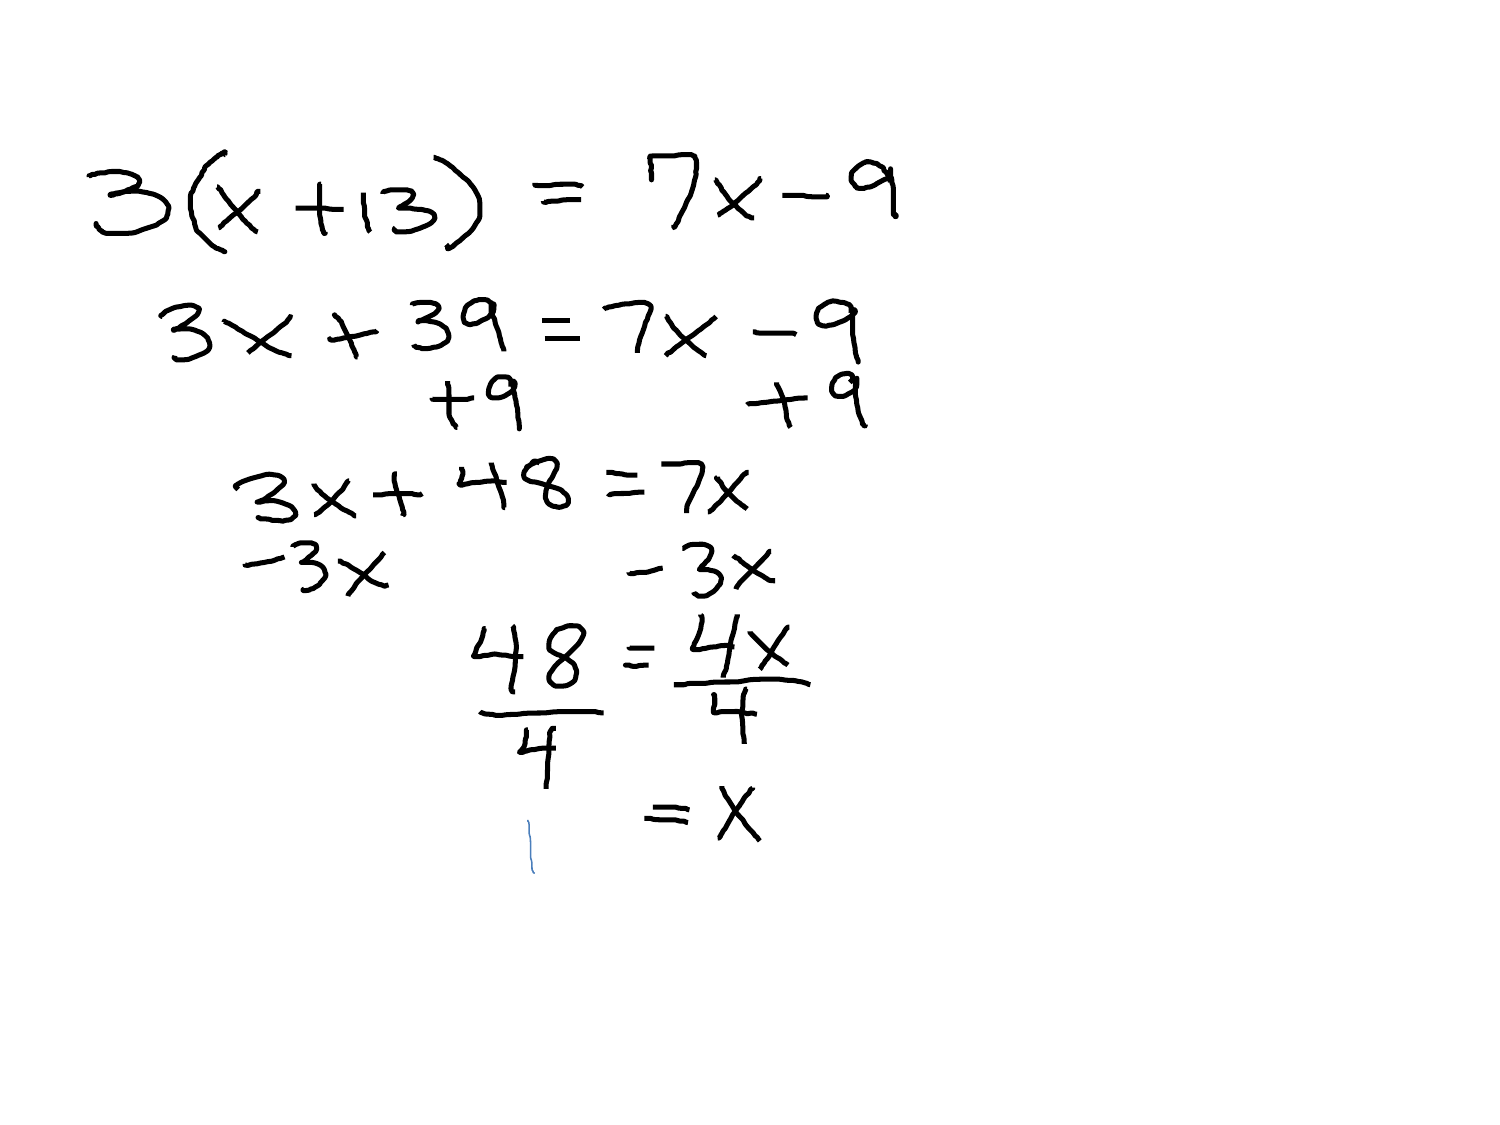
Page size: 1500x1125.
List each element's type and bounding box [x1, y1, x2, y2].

text_box [431, 397, 448, 401]
text_box [624, 664, 649, 668]
text_box [411, 301, 450, 350]
text_box [314, 480, 350, 516]
text_box [603, 301, 652, 353]
text_box [261, 341, 292, 357]
text_box [775, 382, 792, 428]
text_box [753, 569, 776, 582]
text_box [328, 329, 378, 341]
text_box [318, 183, 326, 235]
text_box [189, 151, 227, 253]
text_box [729, 491, 748, 510]
text_box [487, 376, 521, 430]
text_box [665, 315, 717, 357]
text_box [333, 314, 349, 336]
text_box [722, 614, 739, 678]
text_box [628, 567, 663, 575]
text_box [479, 710, 604, 717]
text_box [759, 626, 790, 670]
text_box [644, 817, 689, 824]
text_box [522, 457, 570, 509]
text_box [740, 688, 748, 744]
text_box [606, 471, 638, 476]
text_box [607, 491, 645, 496]
text_box [347, 338, 358, 358]
text_box [648, 153, 698, 229]
text_box [226, 196, 238, 212]
text_box [292, 542, 327, 592]
text_box [534, 182, 584, 188]
text_box [365, 574, 389, 587]
text_box [686, 339, 707, 357]
text_box [712, 693, 741, 714]
text_box [691, 614, 729, 651]
text_box [382, 189, 436, 233]
text_box [652, 806, 690, 811]
text_box [782, 194, 829, 198]
text_box [458, 466, 496, 486]
text_box [472, 627, 513, 658]
text_box [244, 556, 285, 567]
text_box [545, 727, 556, 789]
text_box [736, 809, 761, 842]
text_box [234, 473, 297, 522]
text_box [665, 315, 687, 340]
text_box [815, 300, 859, 363]
text_box [88, 170, 170, 235]
text_box [714, 179, 735, 203]
text_box [238, 212, 258, 233]
text_box [746, 399, 782, 406]
text_box [715, 476, 729, 492]
text_box [542, 198, 582, 204]
text_box [548, 624, 585, 687]
text_box [223, 320, 261, 342]
text_box [510, 625, 518, 693]
text_box [490, 462, 506, 509]
text_box [527, 819, 536, 874]
text_box [752, 331, 797, 336]
text_box [682, 543, 723, 597]
text_box [721, 786, 737, 811]
text_box [332, 499, 357, 517]
text_box [850, 160, 897, 218]
text_box [400, 492, 423, 496]
text_box [830, 372, 867, 427]
text_box [661, 461, 704, 514]
text_box [247, 315, 292, 354]
text_box [517, 651, 524, 658]
text_box [452, 397, 475, 401]
text_box [749, 631, 771, 653]
text_box [673, 678, 811, 686]
text_box [446, 381, 458, 429]
text_box [785, 397, 808, 401]
text_box [462, 298, 505, 352]
text_box [373, 492, 397, 496]
text_box [734, 202, 755, 219]
text_box [518, 729, 548, 754]
text_box [707, 471, 749, 513]
text_box [347, 552, 385, 597]
text_box [498, 479, 507, 484]
text_box [313, 483, 332, 500]
text_box [772, 651, 789, 666]
text_box [735, 550, 772, 590]
text_box [362, 192, 371, 233]
text_box [337, 560, 364, 575]
text_box [393, 473, 405, 517]
text_box [732, 554, 753, 570]
text_box [160, 304, 211, 361]
text_box [324, 207, 344, 211]
text_box [717, 787, 754, 839]
text_box [717, 177, 762, 216]
text_box [746, 709, 758, 716]
text_box [433, 156, 481, 250]
text_box [226, 190, 261, 223]
